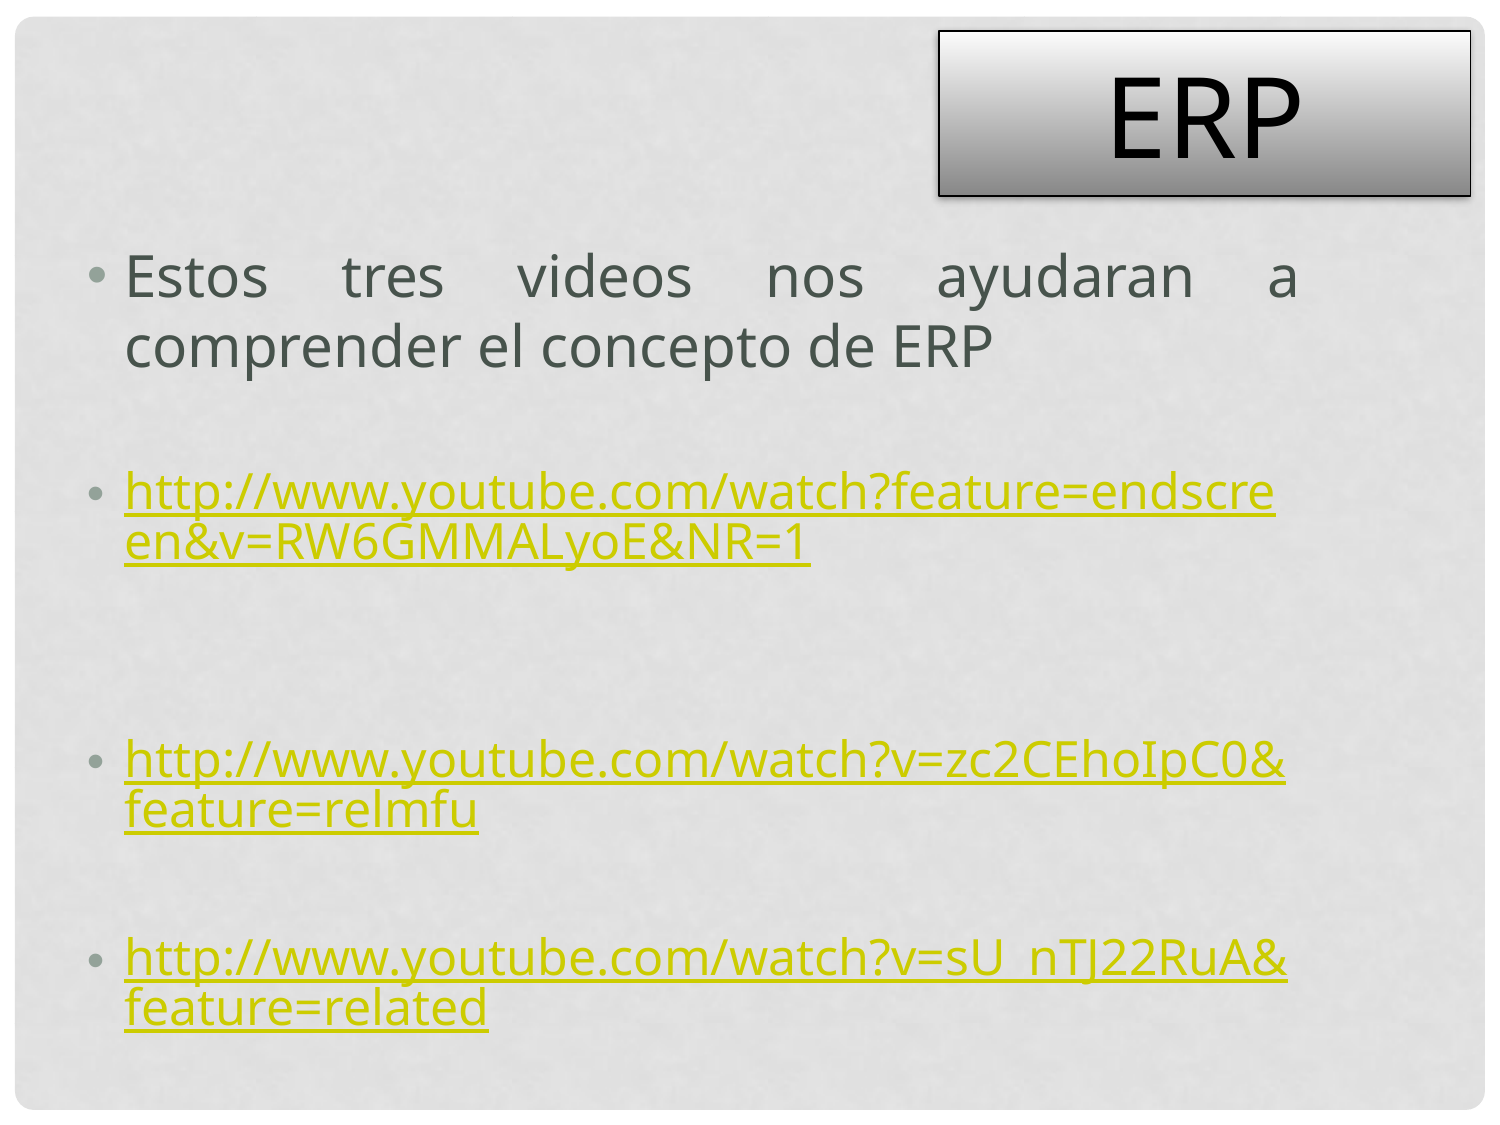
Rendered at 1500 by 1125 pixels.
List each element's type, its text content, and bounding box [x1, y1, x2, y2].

title ERP [938, 30, 1471, 197]
list Estos tres videos nos ayudaran a comprender el concepto de ERP http://www.youtube.com/watch?feature=endscreen&v=RW6GMMALyoE&NR=1 http://www.youtube.com/watch?v=zc2CEhoIpC0&feature=relmfu http://www.youtube.com/watch?v=sU_nTJ22RuA&feature=related [53, 231, 1316, 398]
